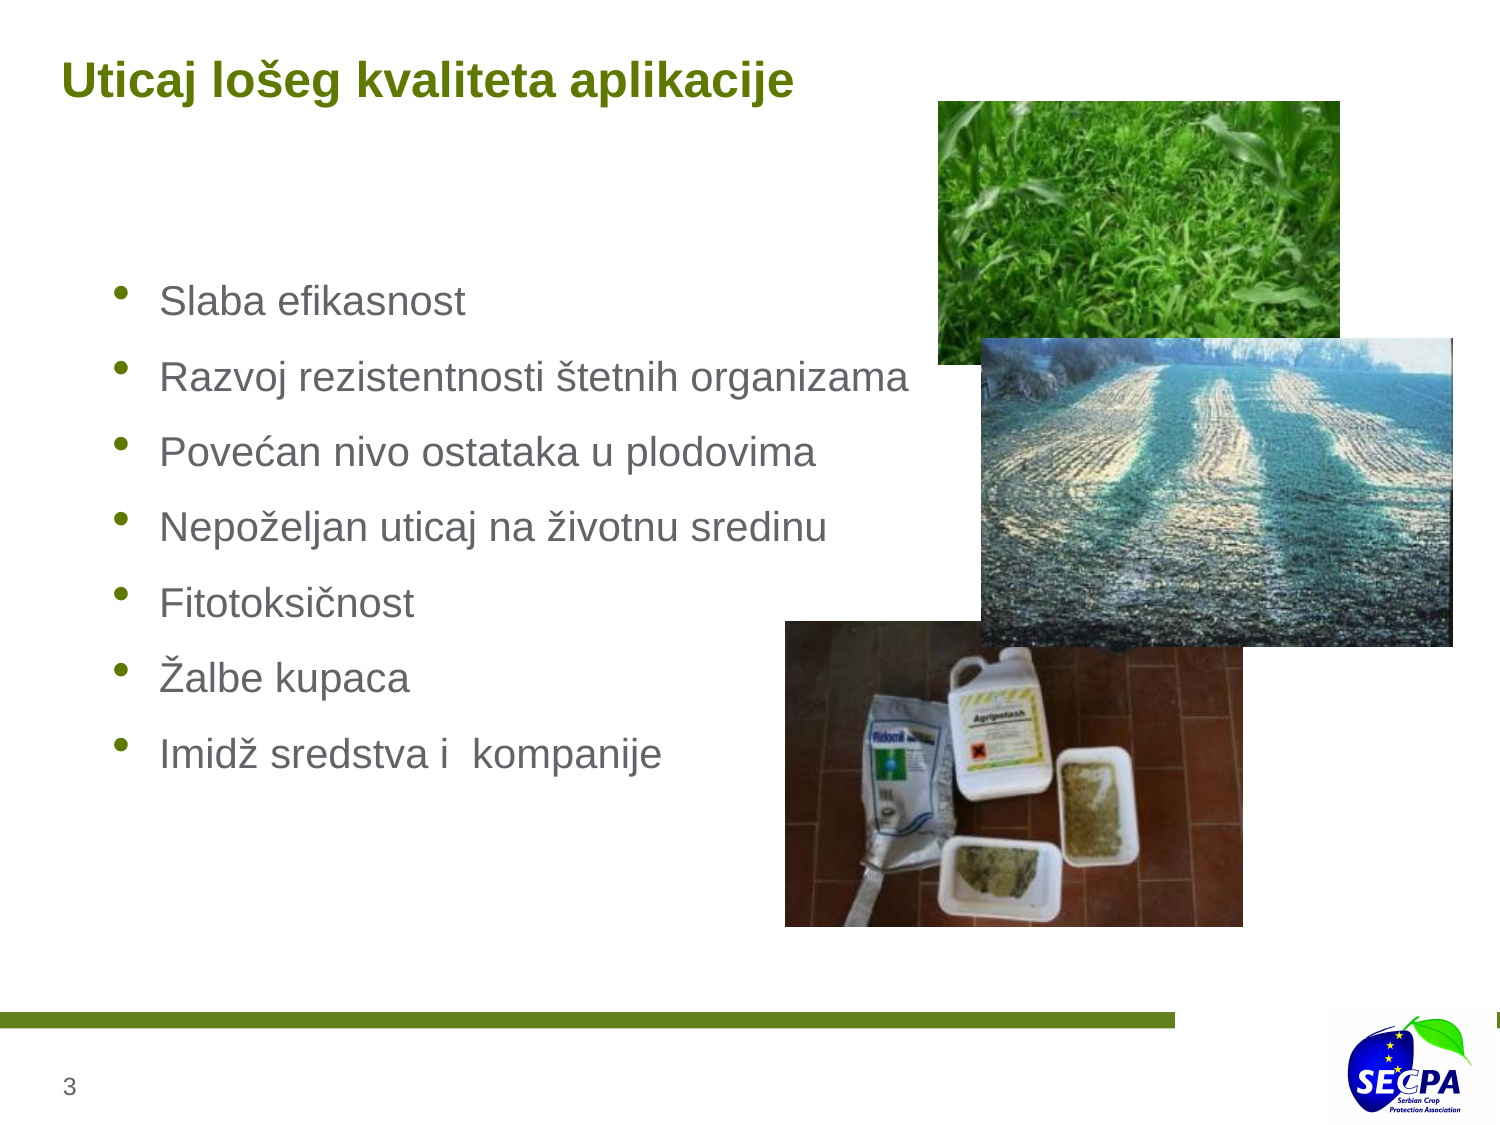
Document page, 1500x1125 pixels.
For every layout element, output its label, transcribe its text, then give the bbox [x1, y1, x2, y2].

picture [0, 1012, 1174, 1125]
picture [785, 101, 1453, 927]
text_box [1174, 1002, 1498, 1125]
list Slaba efikasnost Razvoj rezistentnosti štetnih organizama Povećan nivo ostataka u plodovima Nepoželjan uticaj na životnu sredinu Fitotoksičnost Žalbe kupaca Imidž sredstva i kompanije [112, 258, 1500, 976]
title Uticaj lošeg kvaliteta aplikacije [61, 14, 1448, 148]
